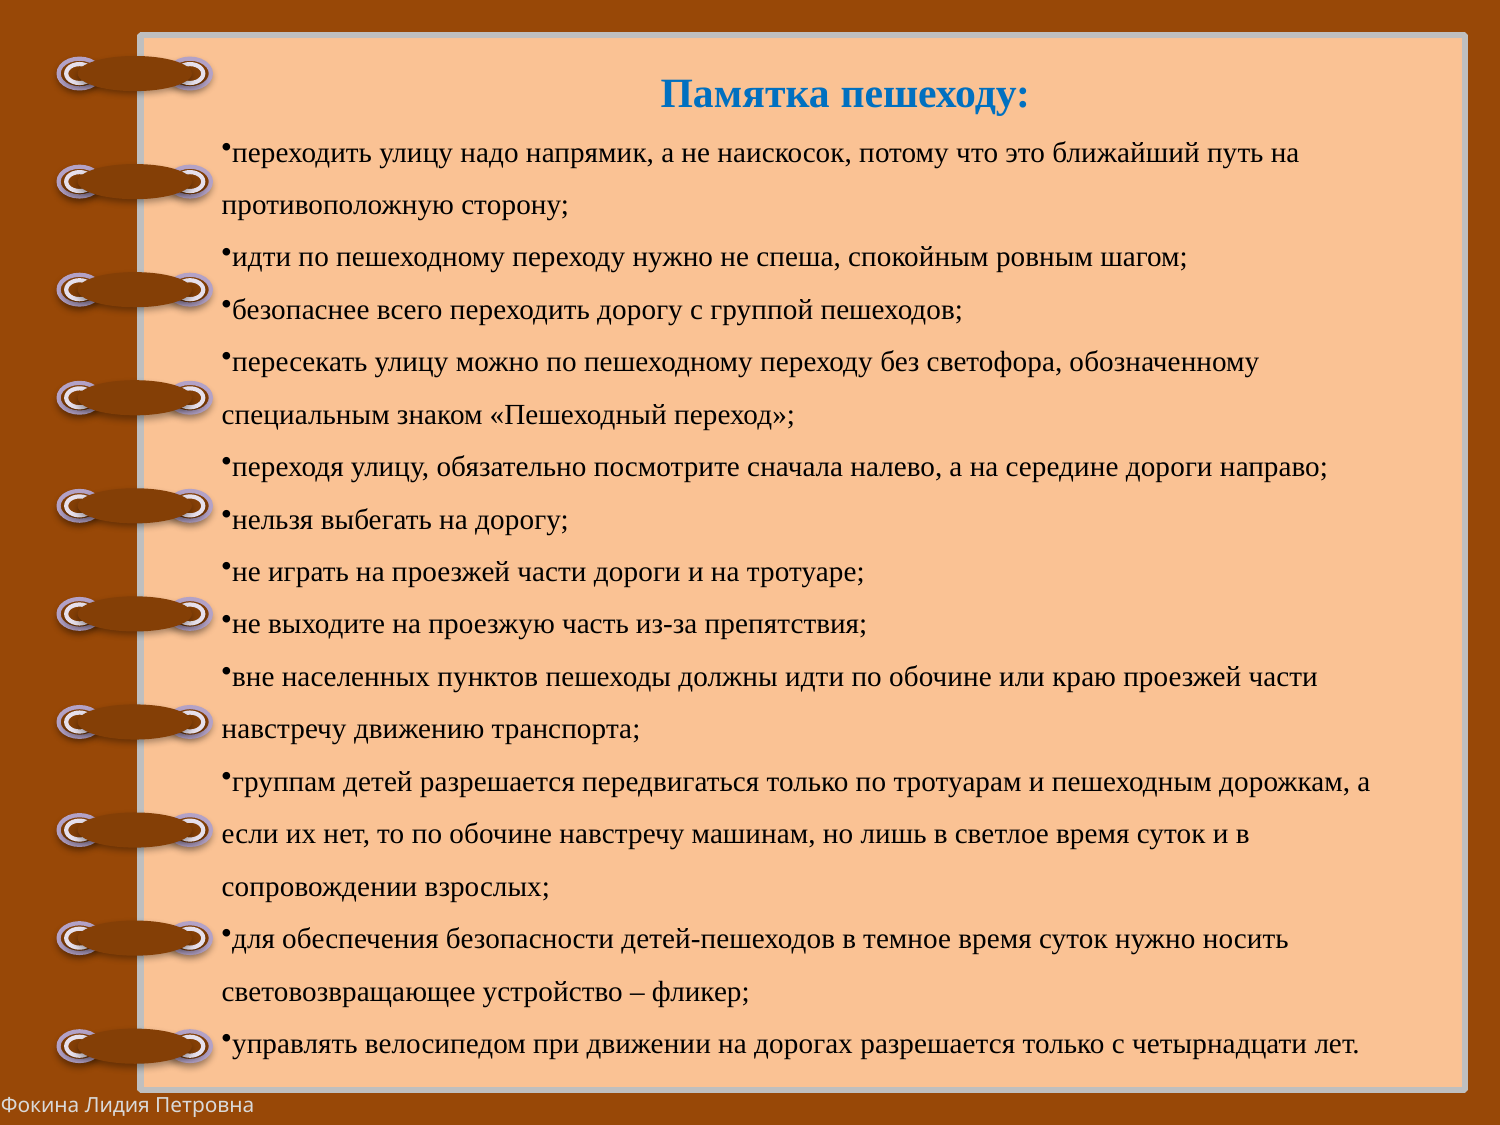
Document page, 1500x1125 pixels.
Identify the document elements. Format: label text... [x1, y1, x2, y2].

text_box Памятка пешеходу: переходить улицу надо напрямик, а не наискосок, потому что это ближайший путь на противоположную сторону; идти по пешеходному переходу нужно не спеша, спокойным ровным шагом; безопаснее всего переходить дорогу с группой пешеходов; пересекать улицу можно по пешеходному переходу без светофора, обозначенному специальным знаком «Пешеходный переход»; переходя улицу, обязательно посмотрите сначала налево, а на середине дороги направо; нельзя выбегать на дорогу; не играть на проезжей части дороги и на тротуаре; не выходите на проезжую часть из-за препятствия; вне населенных пунктов пешеходы должны идти по обочине или краю проезжей части навстречу движению транспорта; группам детей разрешается передвигаться только по тротуарам и пешеходным дорожкам, а если их нет, то по обочине навстречу машинам, но лишь в светлое время суток и в сопровождении взрослых; для обеспечения безопасности детей-пешеходов в темное время суток нужно носить световозвращающее устройство – фликер; управлять велосипедом при движении на дорогах разрешается только с четырнадцати лет. [206, 57, 1447, 1120]
